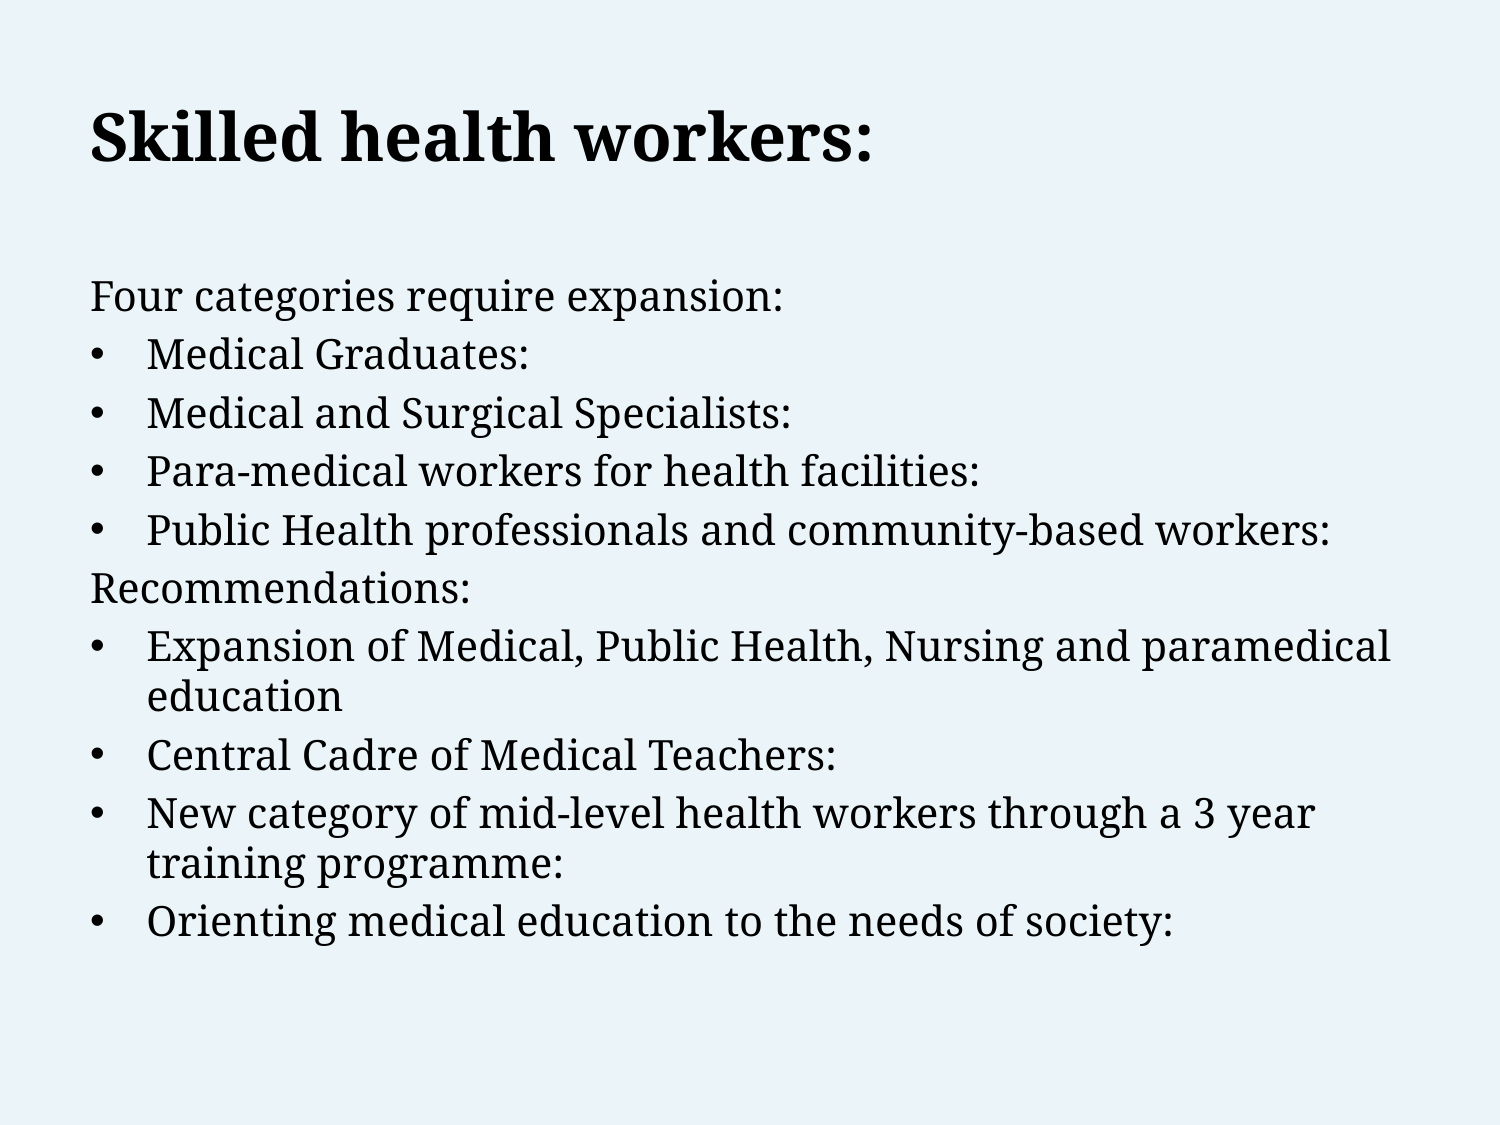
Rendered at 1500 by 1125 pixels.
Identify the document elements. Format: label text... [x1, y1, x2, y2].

list Four categories require expansion: Medical Graduates: Medical and Surgical Specialists: Para-medical workers for health facilities: Public Health professionals and community-based workers: Recommendations: Expansion of Medical, Public Health, Nursing and paramedical education Central Cadre of Medical Teachers: New category of mid-level health workers through a 3 year training programme: Orienting medical education to the needs of society: [75, 262, 1425, 1005]
title Skilled health workers: [75, 45, 1400, 225]
